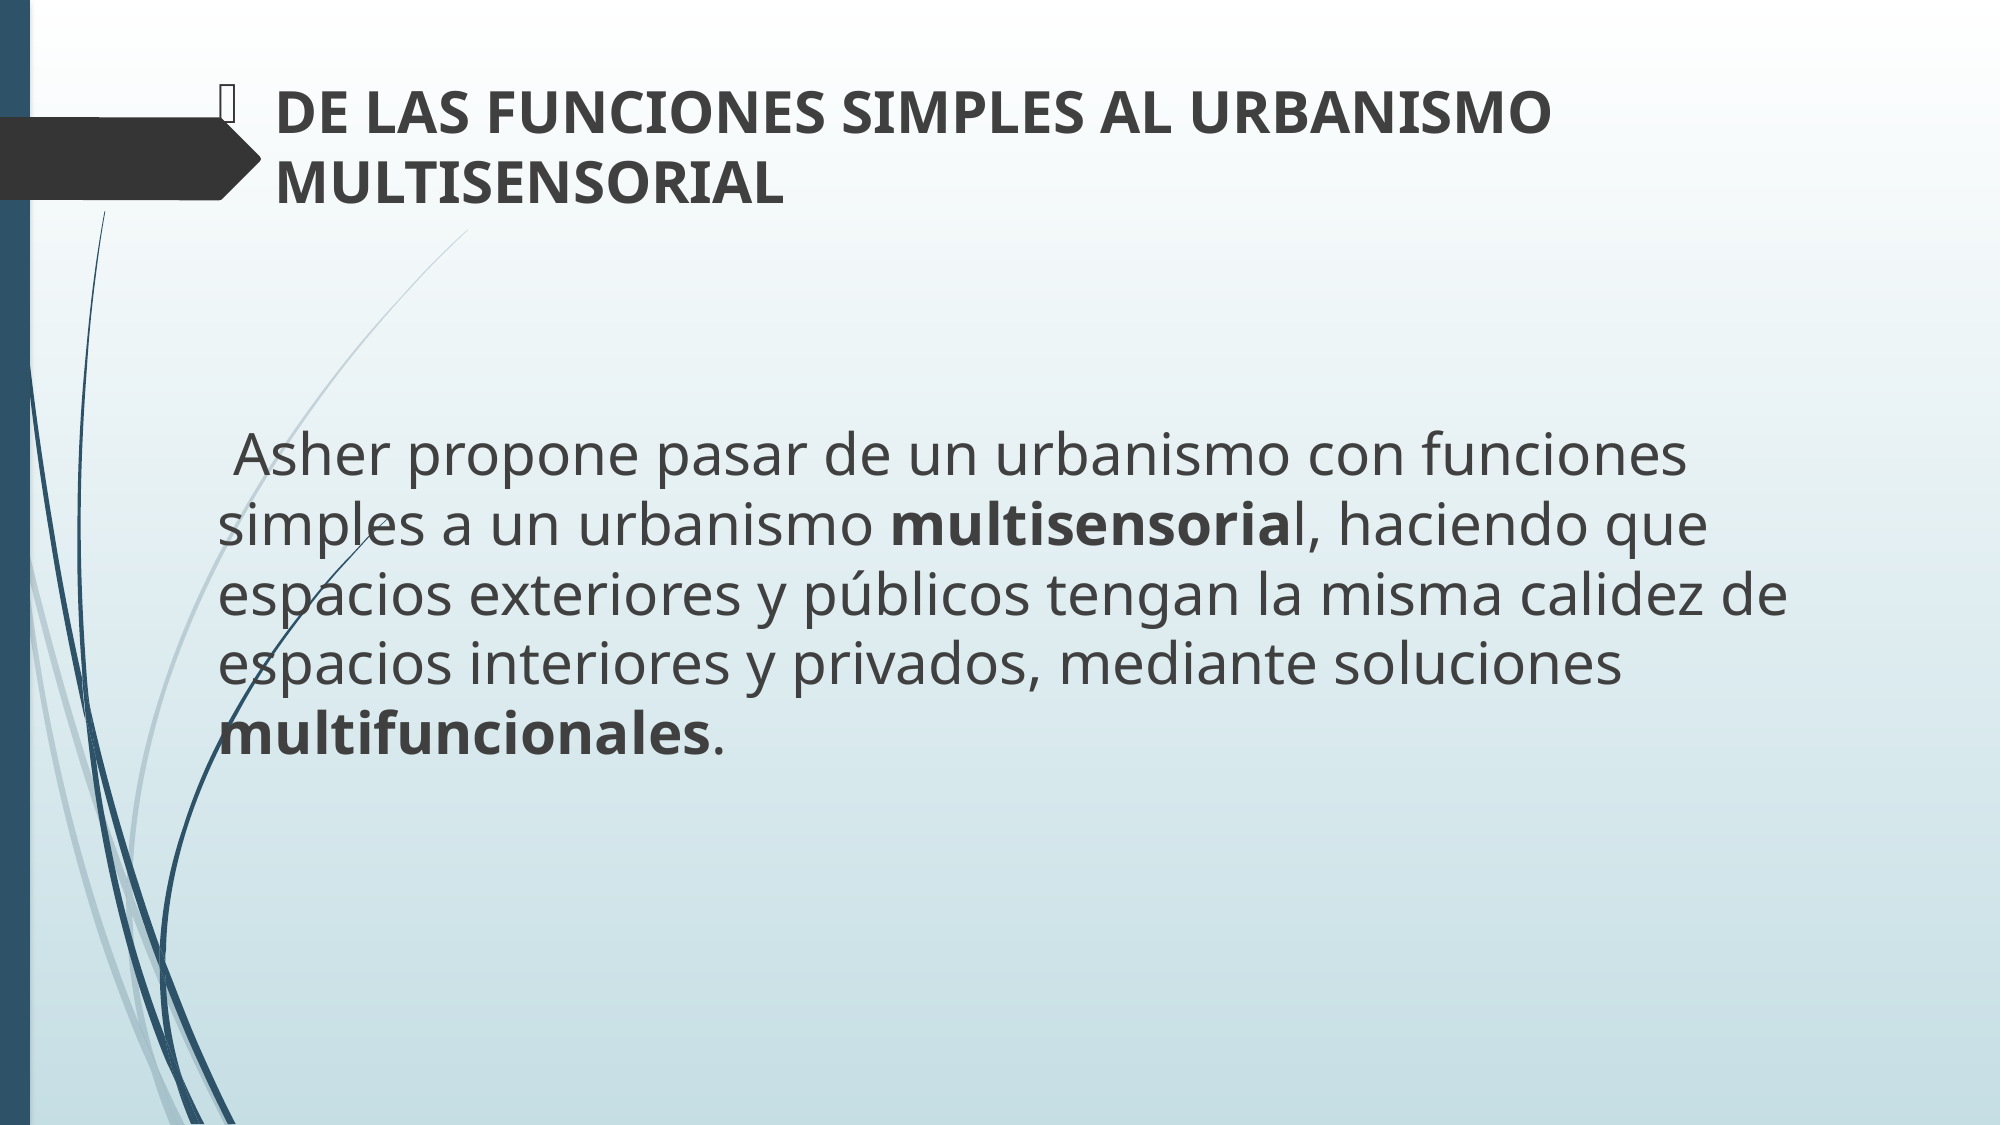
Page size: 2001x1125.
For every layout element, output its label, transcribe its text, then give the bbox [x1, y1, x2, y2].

list DE LAS FUNCIONES SIMPLES AL URBANISMO MULTISENSORIAL Asher propone pasar de un urbanismo con funciones simples a un urbanismo multisensorial, haciendo que espacios exteriores y públicos tengan la misma calidez de espacios interiores y privados, mediante soluciones multifuncionales. [202, 67, 1888, 1063]
